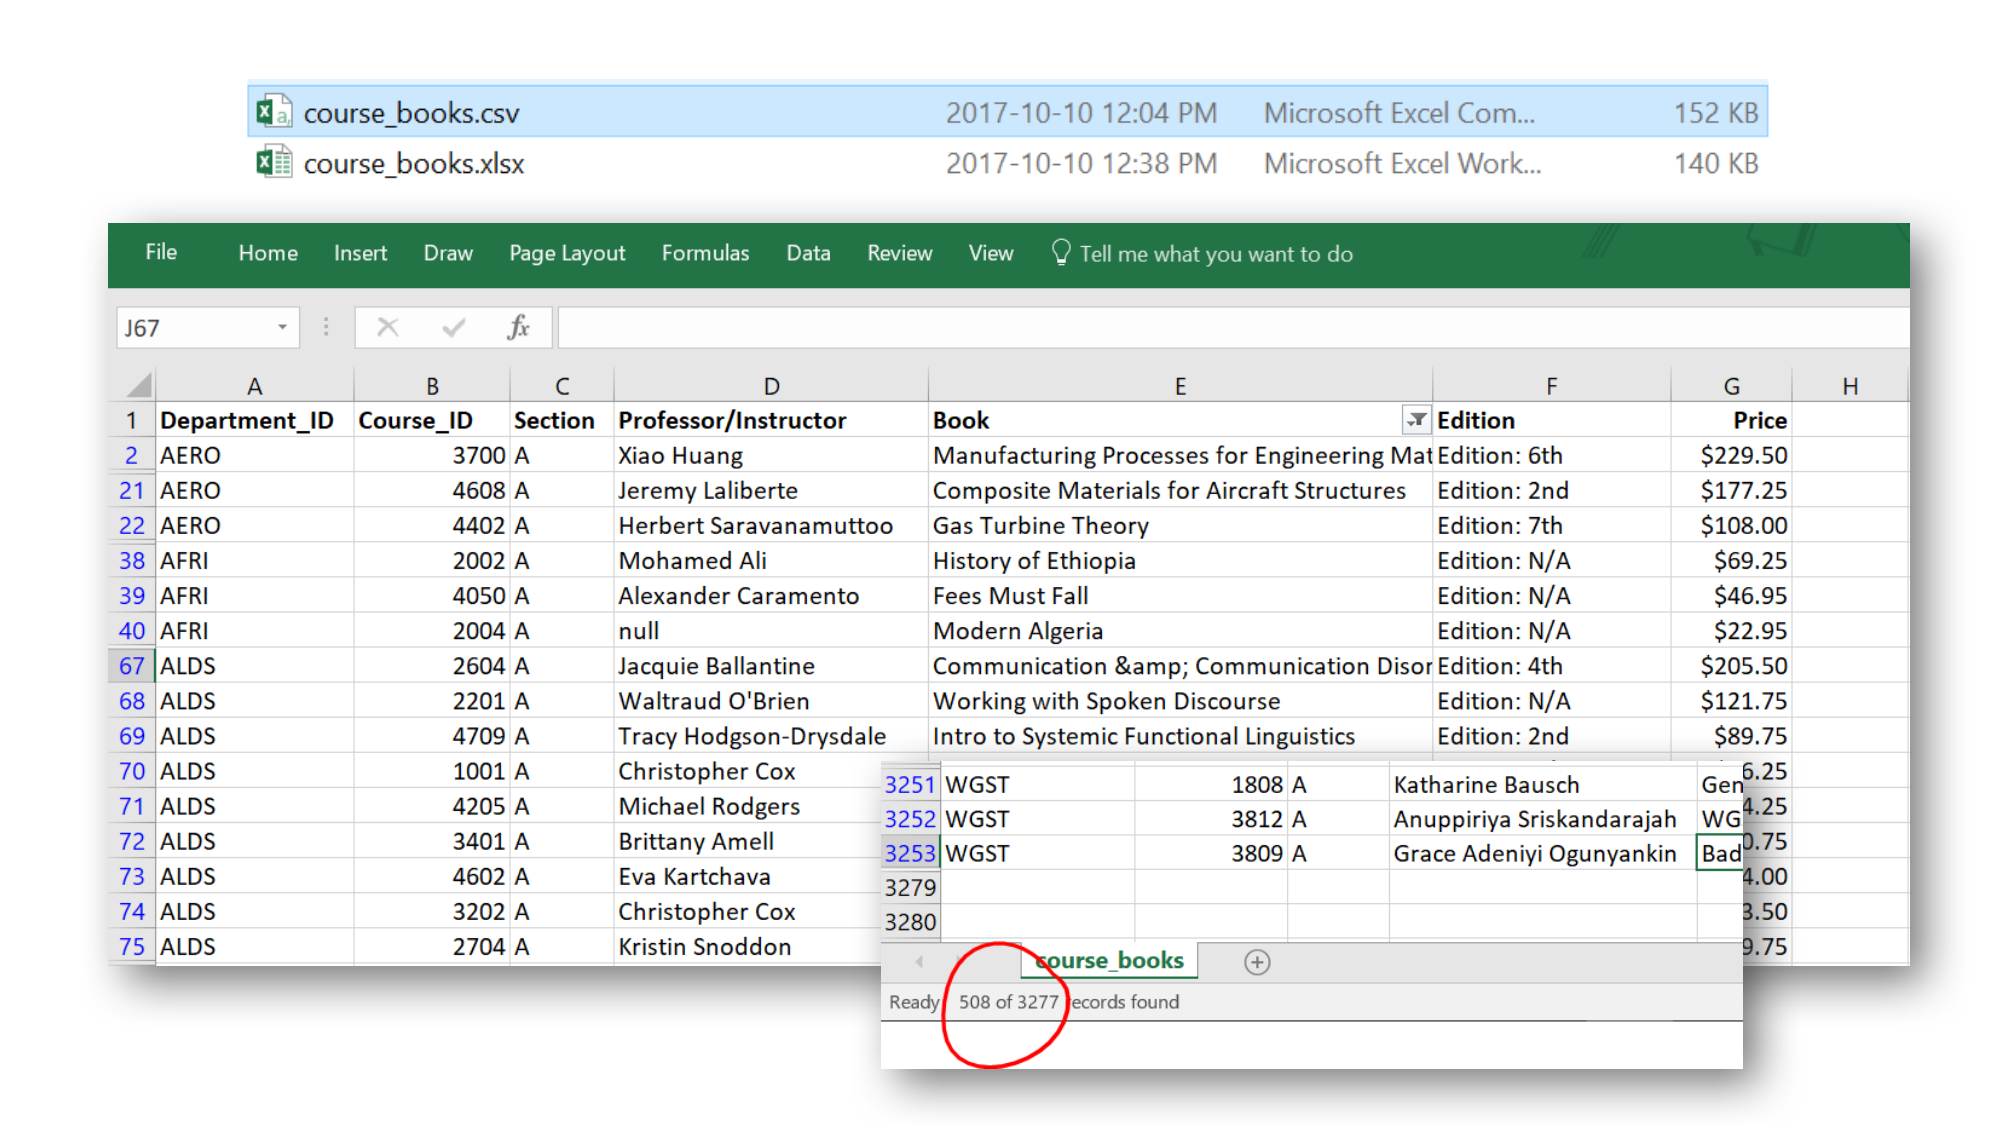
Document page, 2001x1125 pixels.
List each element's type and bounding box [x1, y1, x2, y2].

picture [108, 223, 1910, 1069]
picture [243, 79, 1775, 194]
